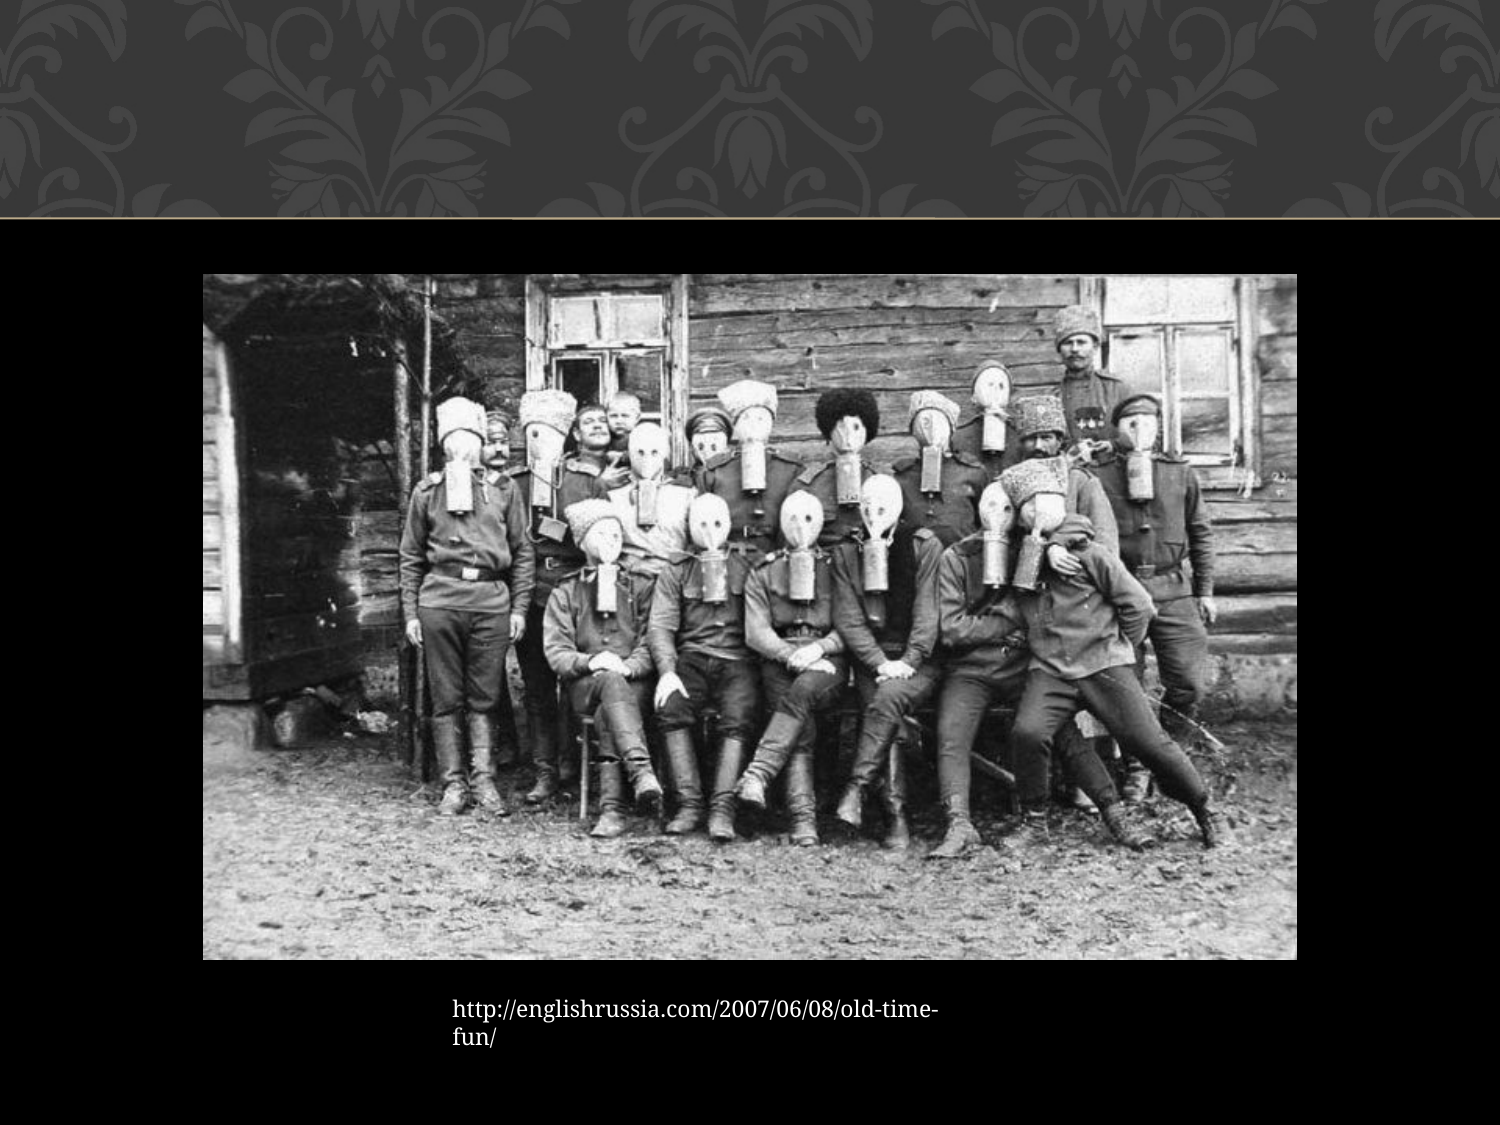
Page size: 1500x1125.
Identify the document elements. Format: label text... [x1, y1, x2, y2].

picture [202, 274, 1298, 960]
text_box http://englishrussia.com/2007/06/08/old-time-fun/ [437, 987, 988, 1058]
